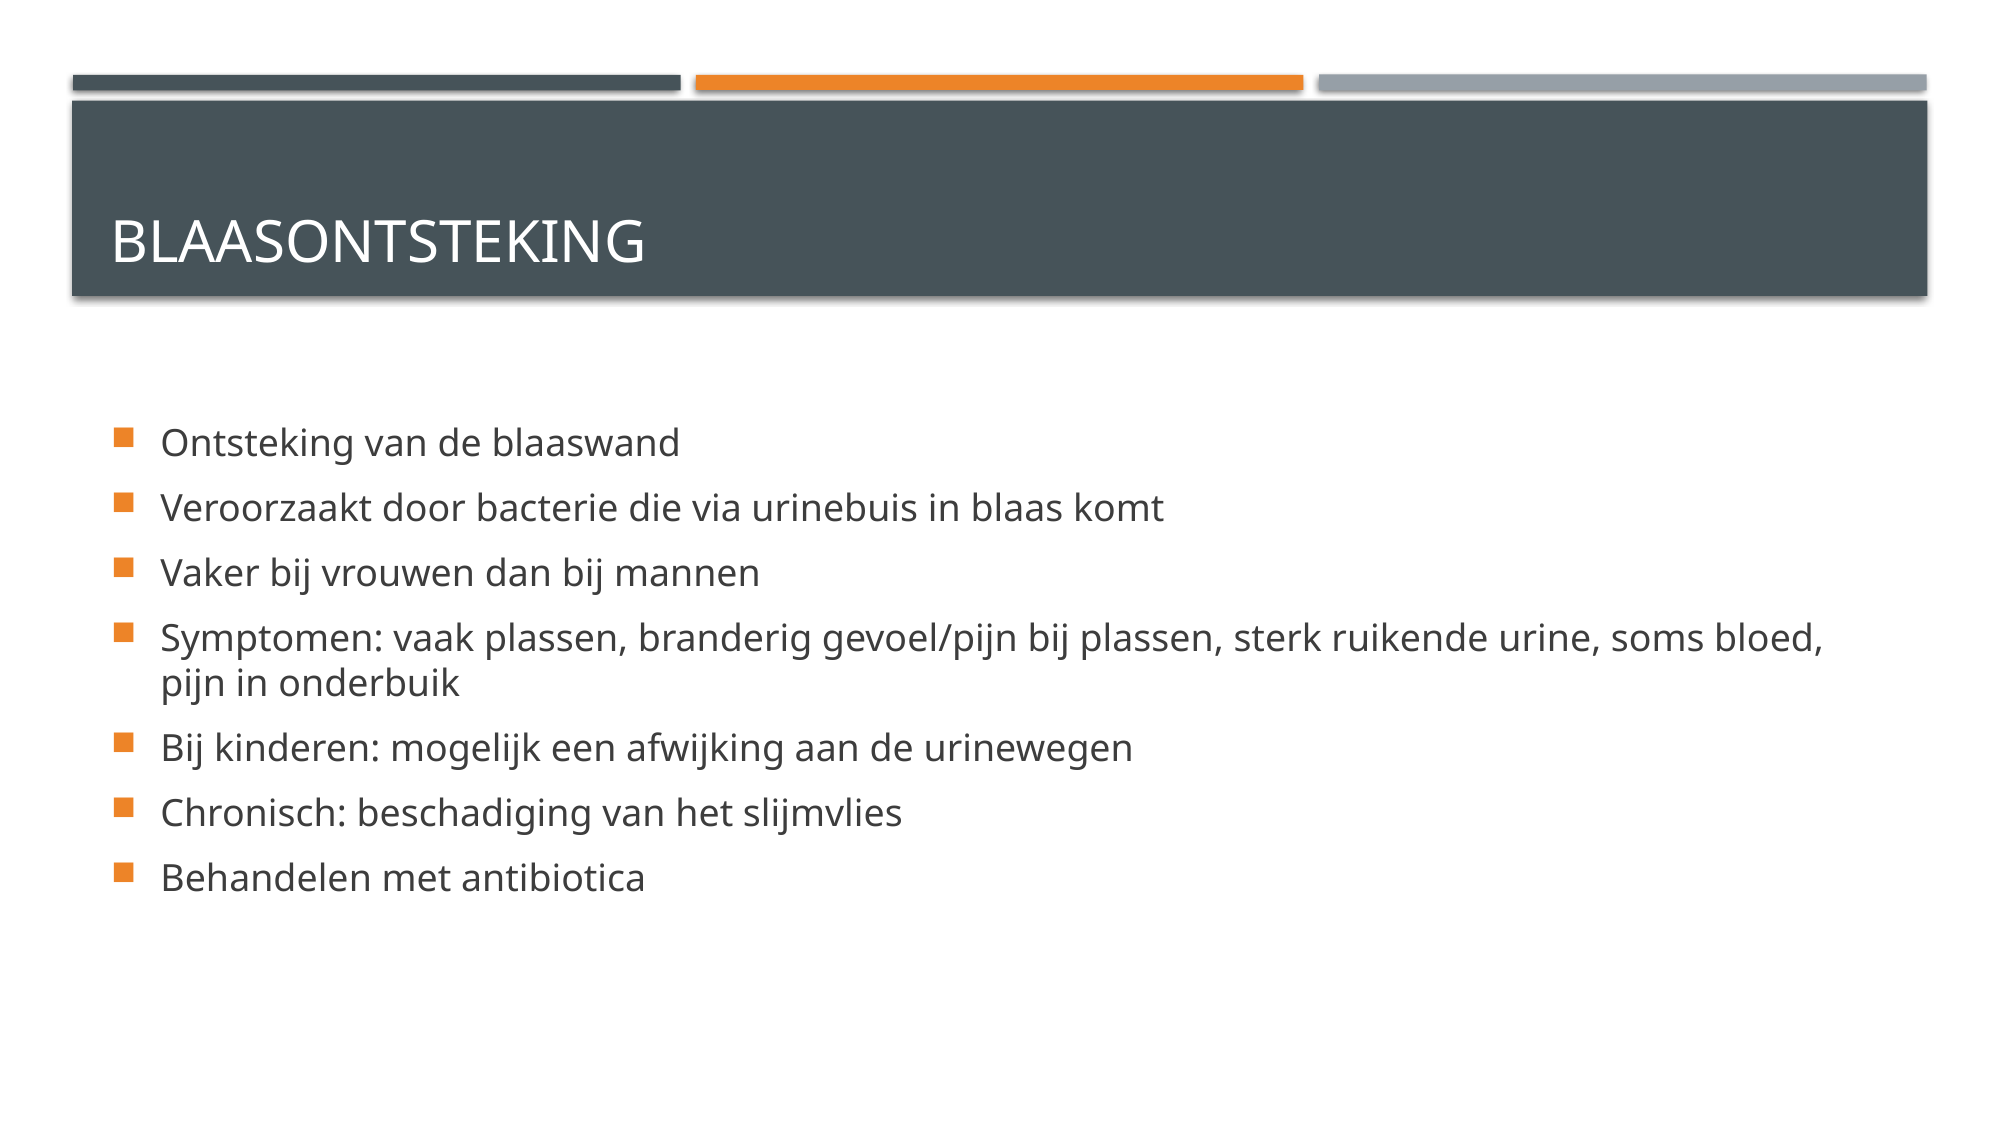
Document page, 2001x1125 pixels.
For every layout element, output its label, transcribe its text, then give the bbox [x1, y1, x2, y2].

title blaasontsteking [95, 115, 1905, 282]
list Ontsteking van de blaaswand Veroorzaakt door bacterie die via urinebuis in blaas komt Vaker bij vrouwen dan bij mannen Symptomen: vaak plassen, branderig gevoel/pijn bij plassen, sterk ruikende urine, soms bloed, pijn in onderbuik Bij kinderen: mogelijk een afwijking aan de urinewegen Chronisch: beschadiging van het slijmvlies Behandelen met antibiotica [95, 357, 1905, 962]
